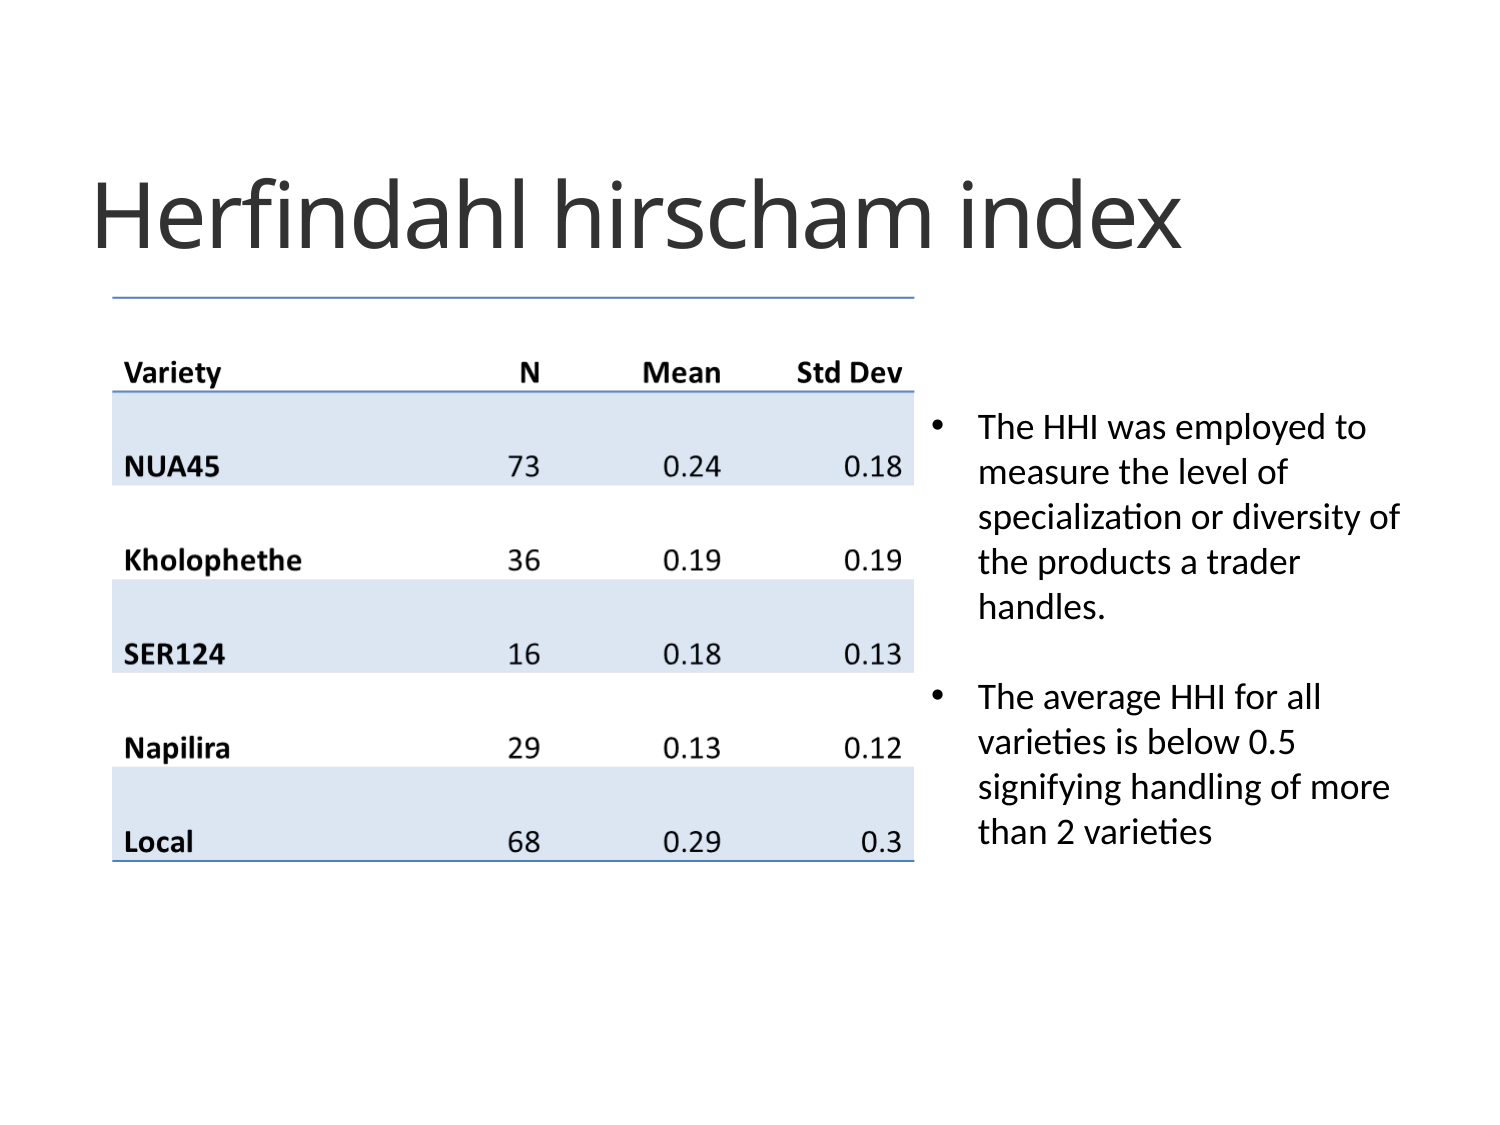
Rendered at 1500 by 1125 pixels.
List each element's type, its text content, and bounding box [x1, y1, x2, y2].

picture [111, 296, 917, 882]
title Herfindahl hirscham index [75, 149, 1325, 300]
text_box The HHI was employed to measure the level of specialization or diversity of the products a trader handles. The average HHI for all varieties is below 0.5 signifying handling of more than 2 varieties [927, 394, 1425, 860]
